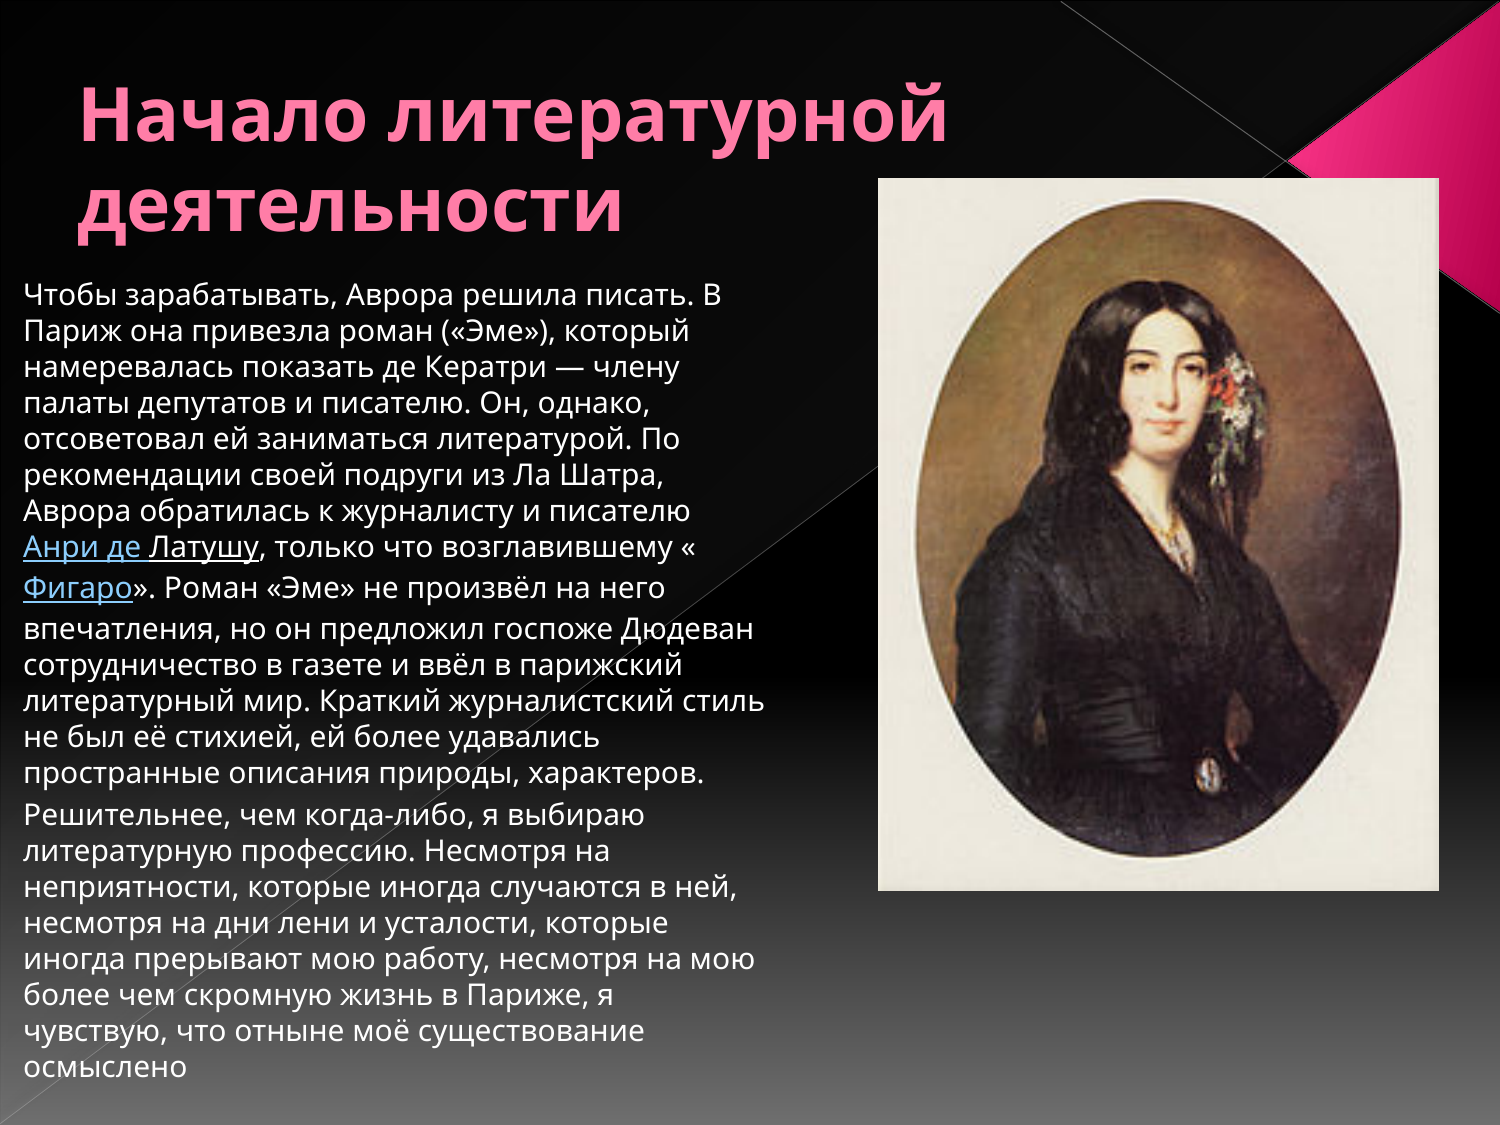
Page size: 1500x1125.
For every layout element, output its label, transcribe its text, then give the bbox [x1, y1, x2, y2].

list Чтобы зарабатывать, Аврора решила писать. В Париж она привезла роман («Эме»), который намеревалась показать де Кератри — члену палаты депутатов и писателю. Он, однако, отсоветовал ей заниматься литературой. По рекомендации своей подруги из Ла Шатра, Аврора обратилась к журналисту и писателю Анри де Латушу, только что возглавившему «Фигаро». Роман «Эме» не произвёл на него впечатления, но он предложил госпоже Дюдеван сотрудничество в газете и ввёл в парижский литературный мир. Краткий журналистский стиль не был её стихией, ей более удавались пространные описания природы, характеров. Решительнее, чем когда-либо, я выбираю литературную профессию. Несмотря на неприятности, которые иногда случаются в ней, несмотря на дни лени и усталости, которые иногда прерывают мою работу, несмотря на мою более чем скромную жизнь в Париже, я чувствую, что отныне моё существование осмыслено [0, 267, 782, 1125]
title Начало литературной деятельности [62, 44, 1250, 268]
picture [878, 177, 1439, 891]
